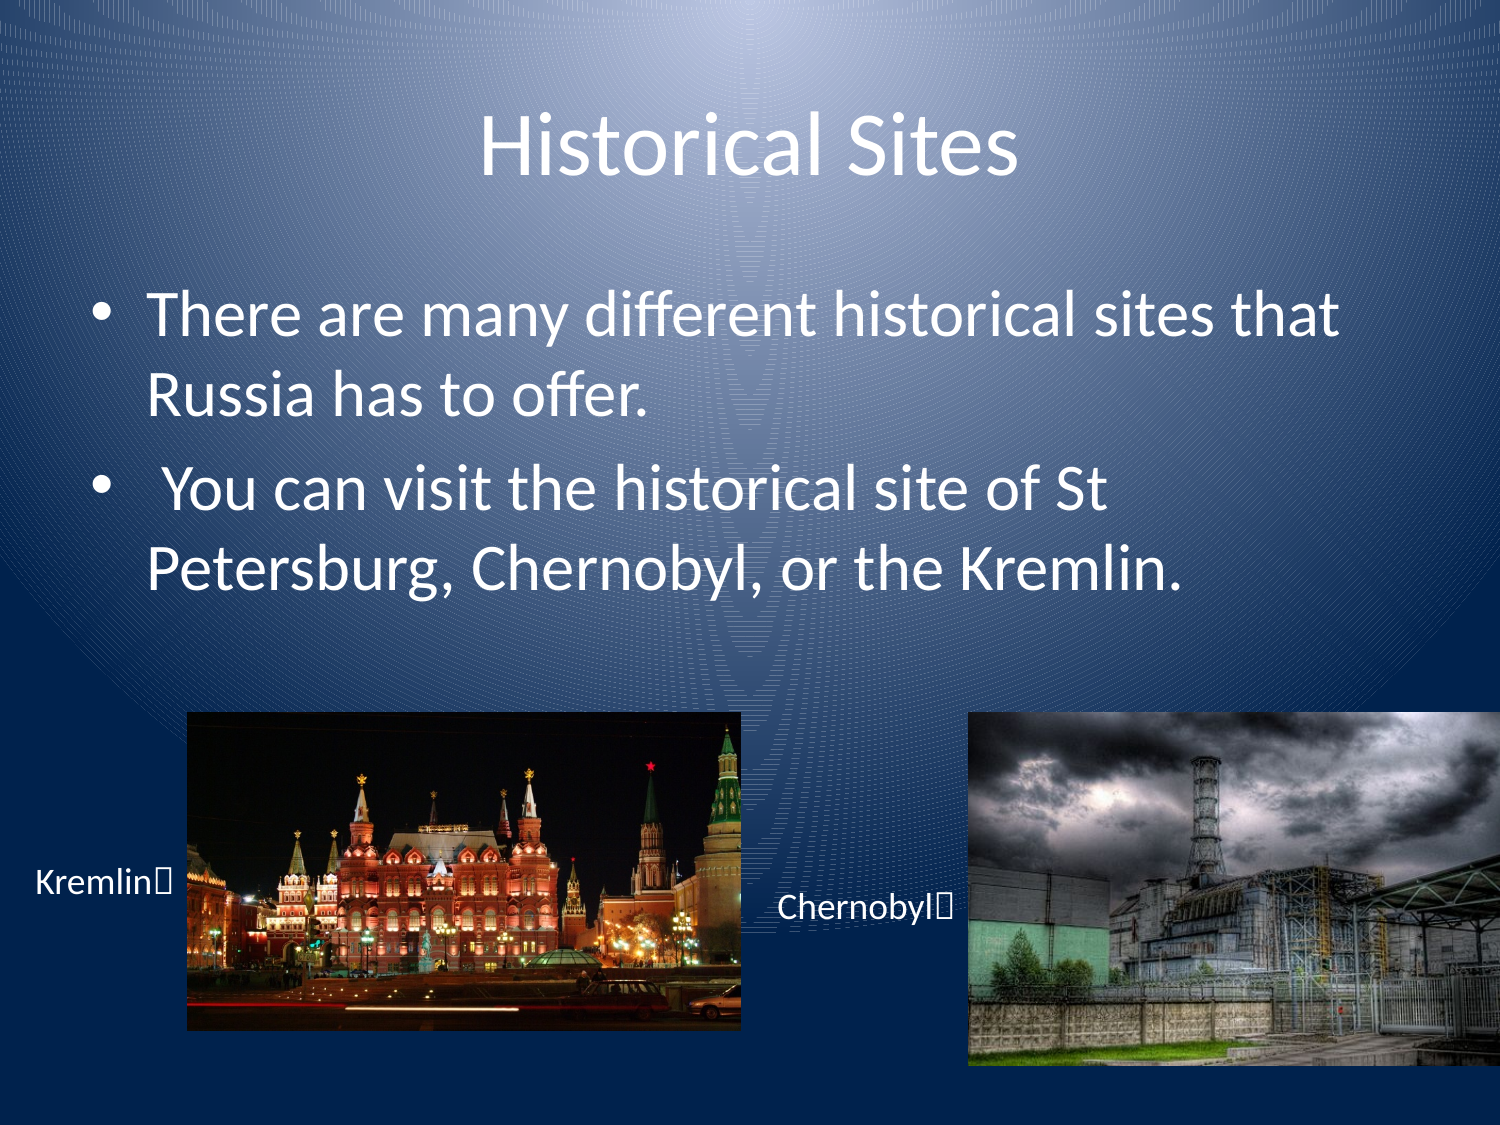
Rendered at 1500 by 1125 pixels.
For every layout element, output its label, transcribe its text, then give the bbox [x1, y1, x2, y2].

title Historical Sites [75, 45, 1425, 233]
text_box Kremlin [20, 849, 182, 910]
picture [187, 712, 741, 1032]
picture [968, 712, 1500, 1066]
list There are many different historical sites that Russia has to offer. You can visit the historical site of St Petersburg, Chernobyl, or the Kremlin. [75, 262, 1425, 1005]
text_box Chernobyl [762, 874, 963, 935]
